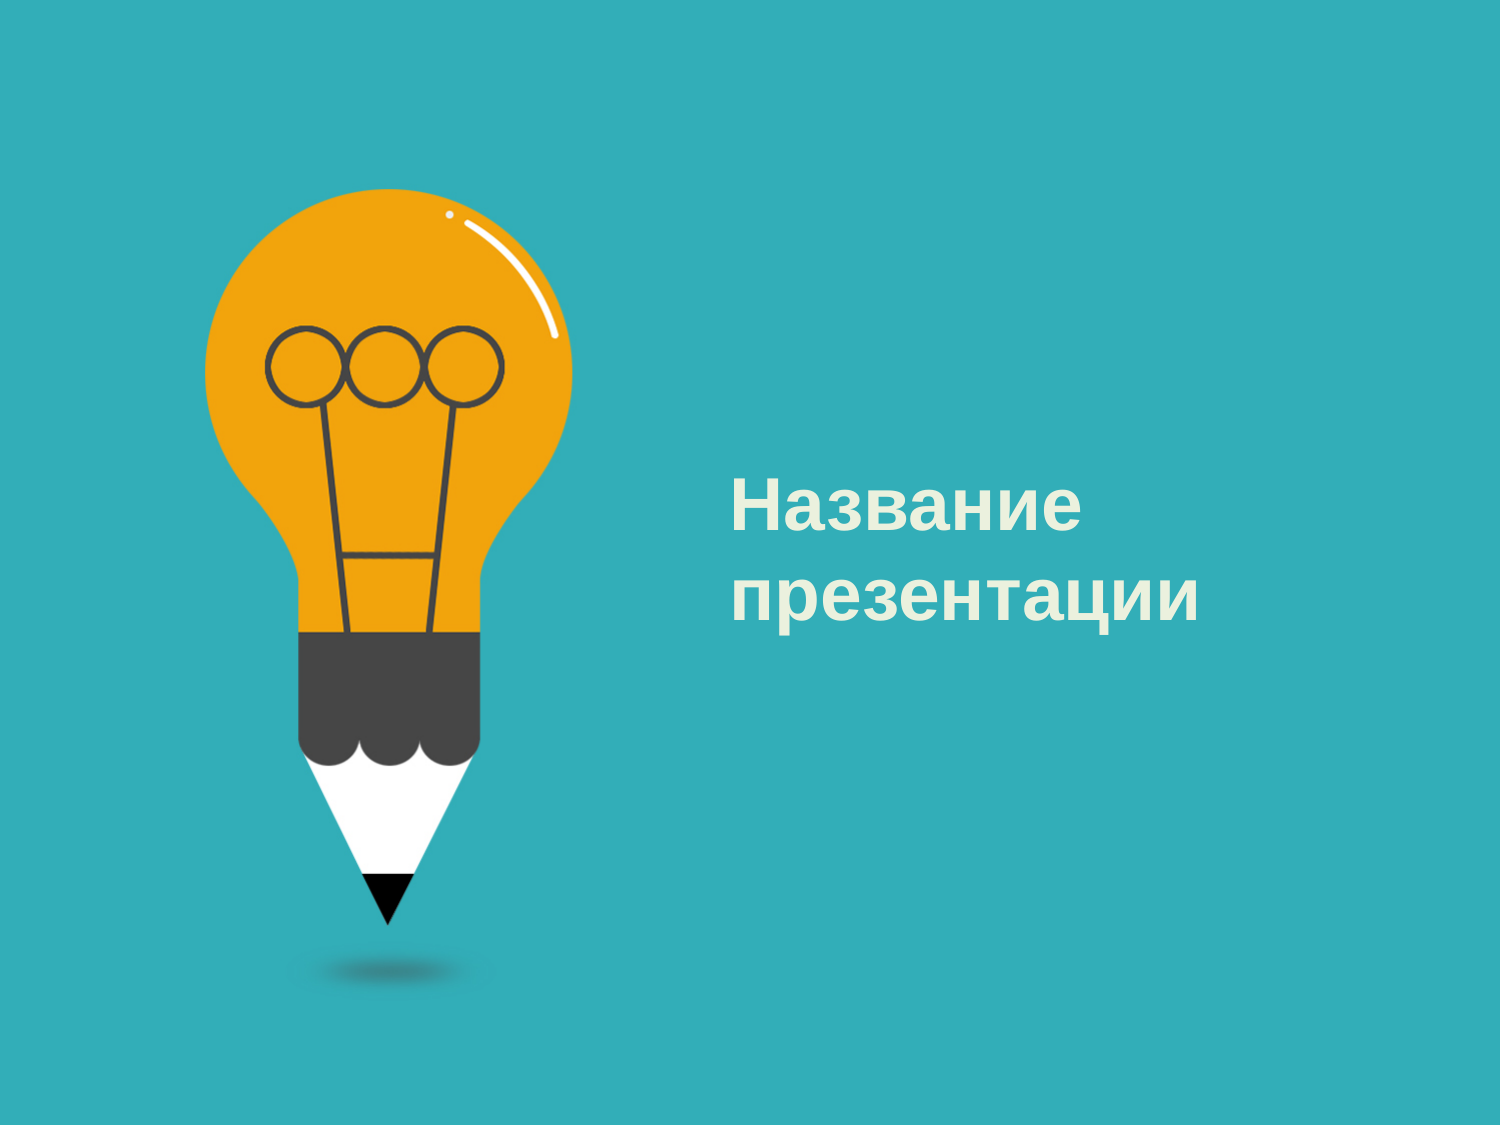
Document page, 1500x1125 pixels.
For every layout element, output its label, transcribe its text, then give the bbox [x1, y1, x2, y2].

picture [0, 0, 1500, 1125]
text_box Название презентации [714, 448, 1500, 644]
